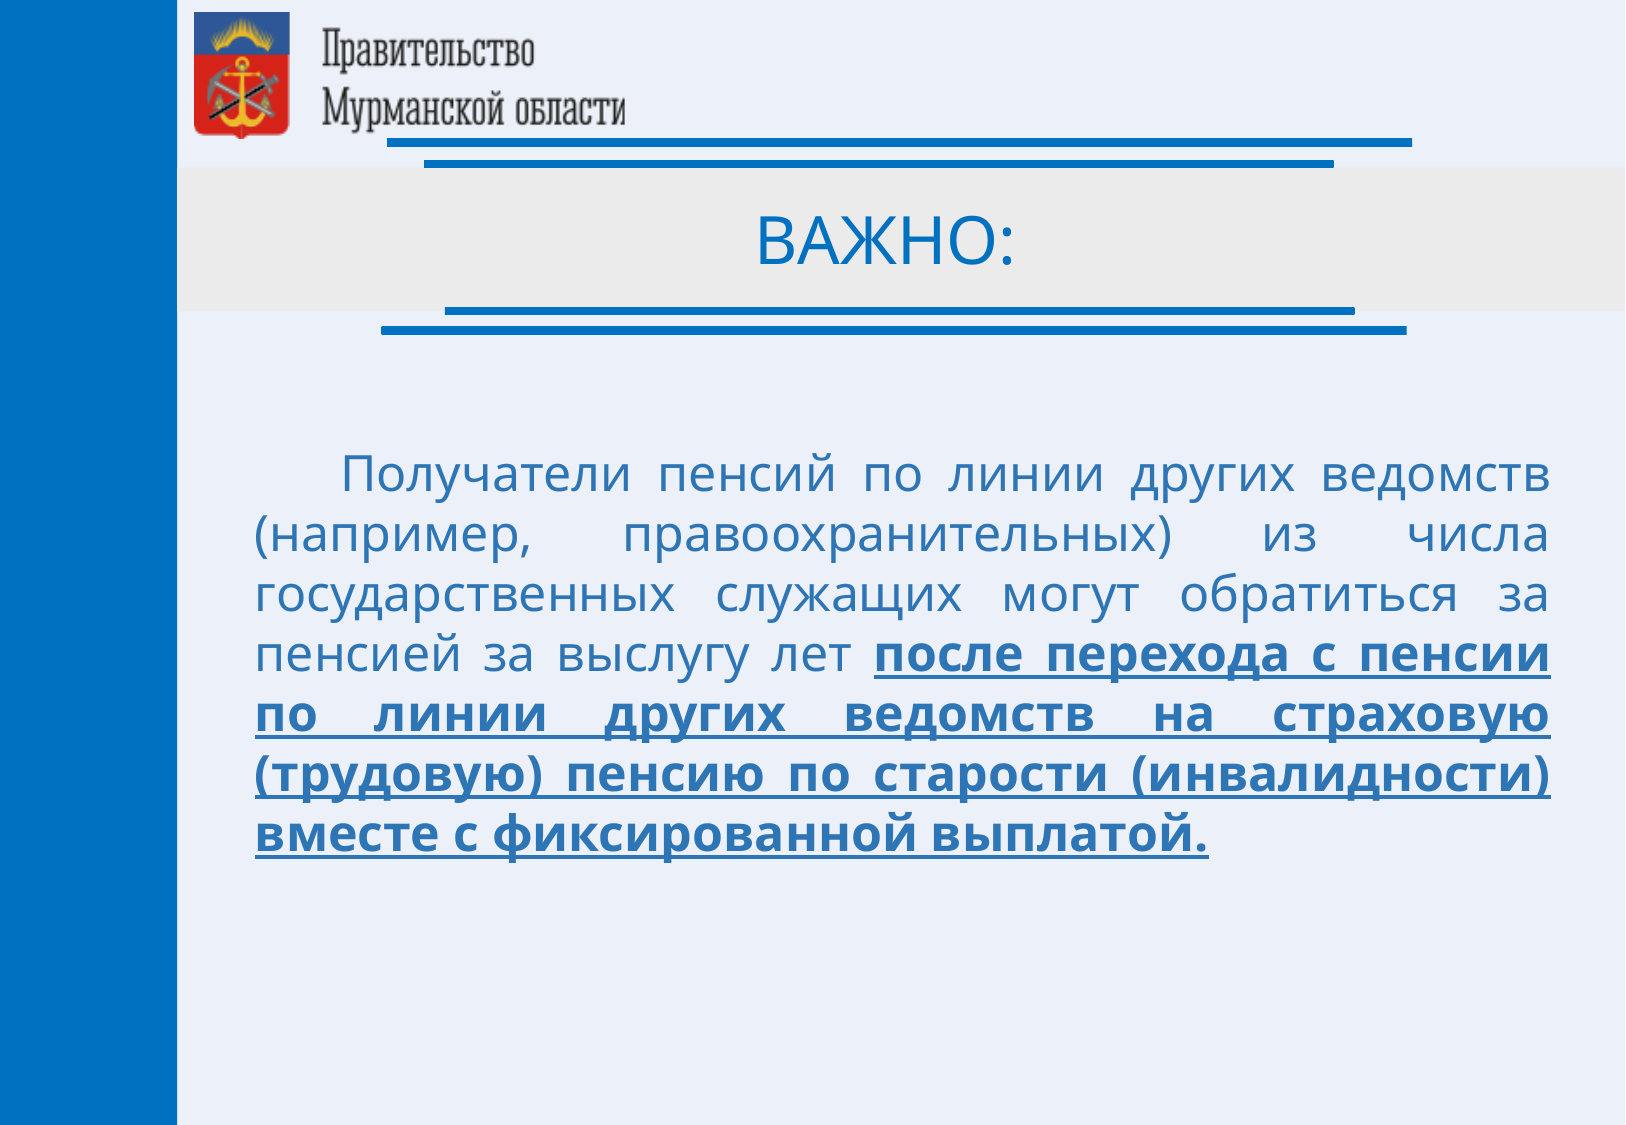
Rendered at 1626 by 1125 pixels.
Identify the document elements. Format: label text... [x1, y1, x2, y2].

text_box [444, 306, 1356, 316]
text_box [423, 159, 1335, 169]
text_box [386, 138, 1413, 147]
text_box [0, 0, 178, 1125]
text_box [381, 326, 1408, 335]
text_box [176, 167, 1625, 312]
picture [194, 12, 625, 139]
text_box Получатели пенсий по линии других ведомств (например, правоохранительных) из числа государственных служащих могут обратиться за пенсией за выслугу лет после перехода с пенсии по линии других ведомств на страховую (трудовую) пенсию по старости (инвалидности) вместе с фиксированной выплатой. [222, 433, 1567, 869]
text_box ВАЖНО: [185, 190, 1621, 286]
